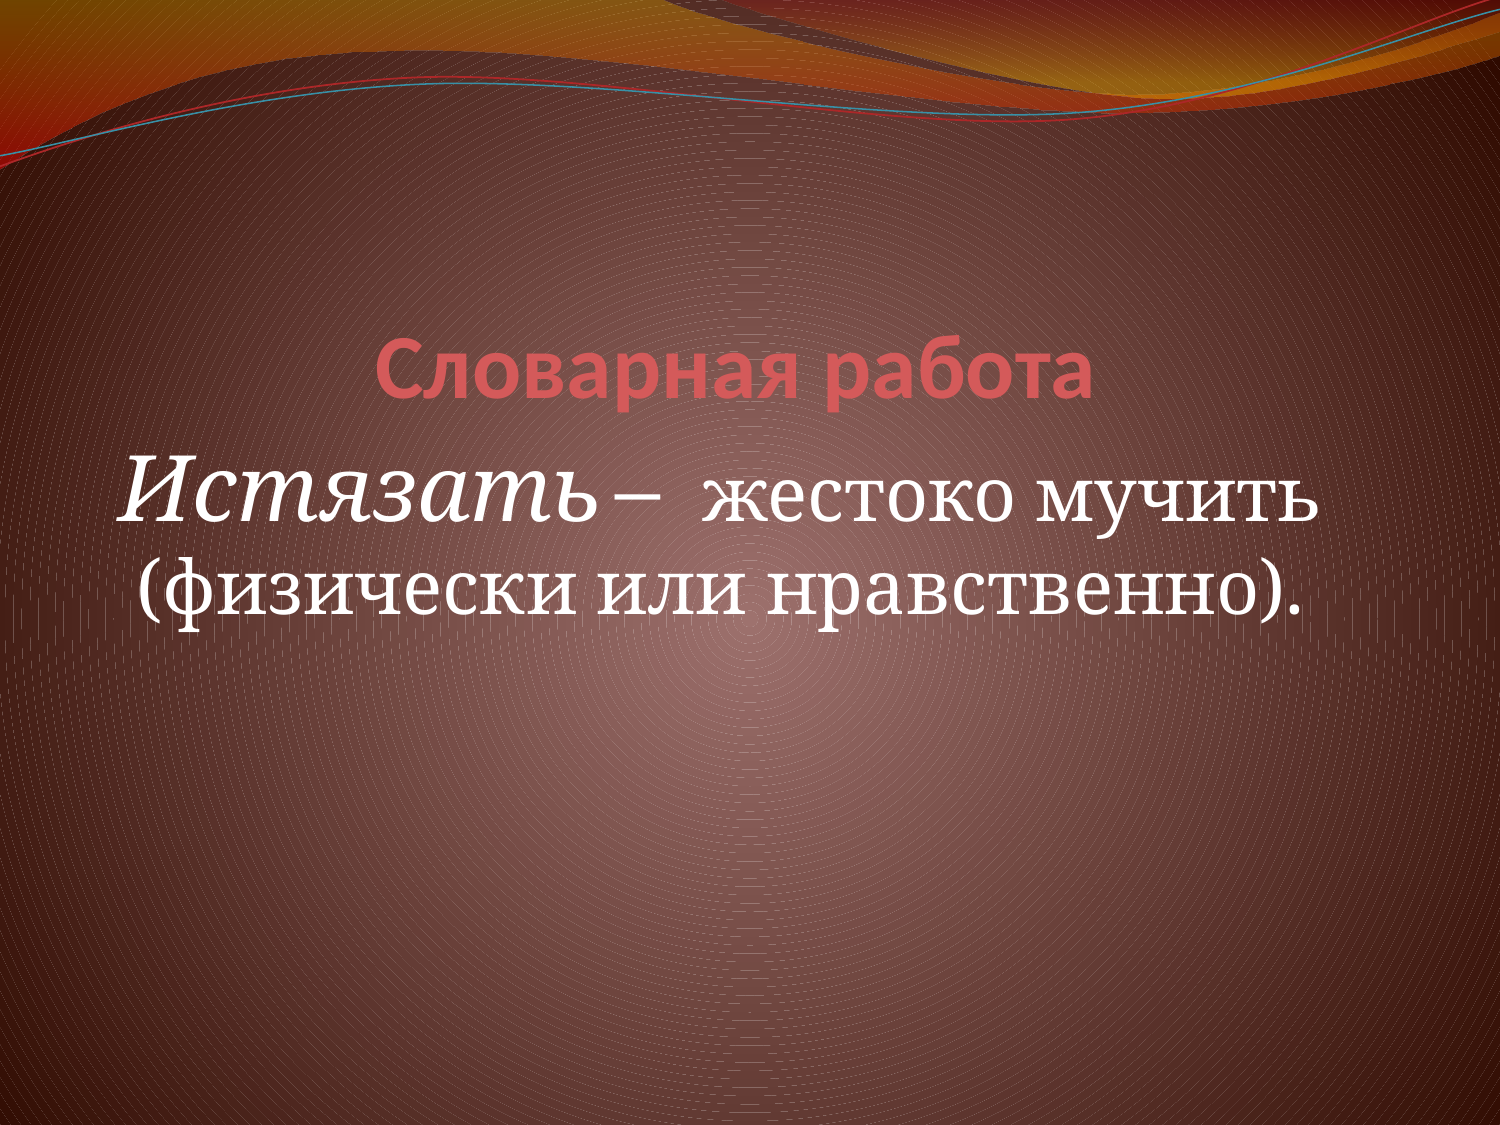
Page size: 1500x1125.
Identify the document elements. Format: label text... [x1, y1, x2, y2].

subtitle Истязать – жестоко мучить (физически или нравственно). [82, 421, 1371, 710]
title Словарная работа [93, 117, 1382, 418]
